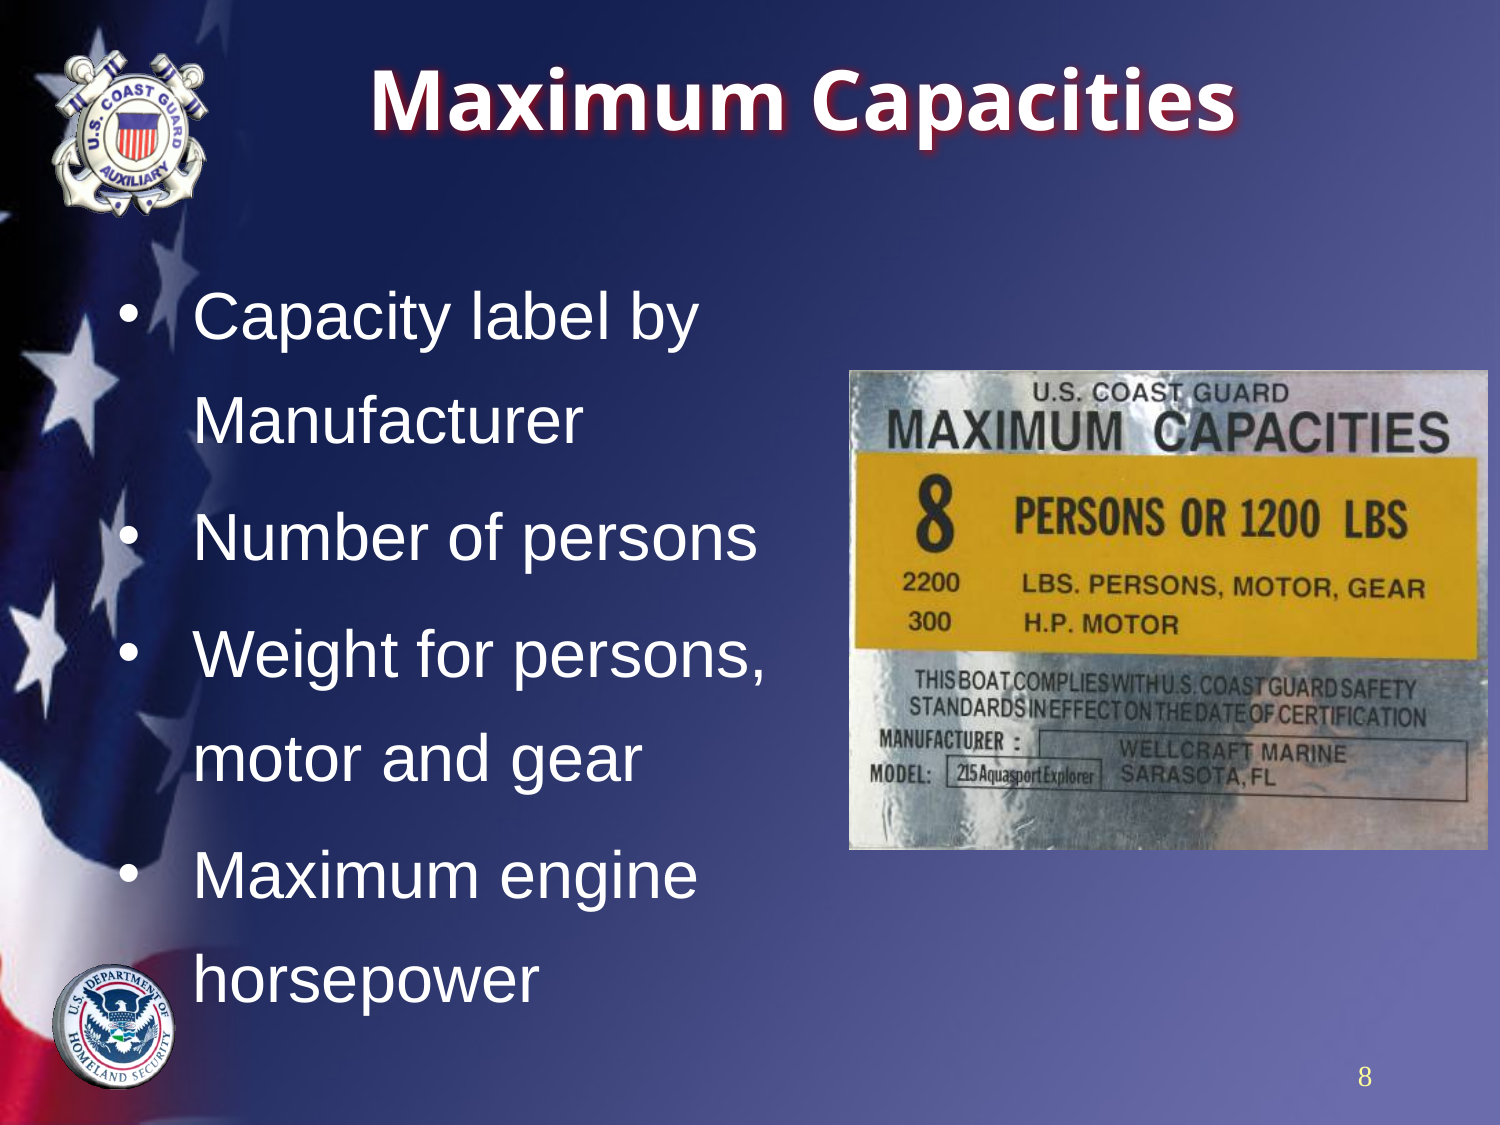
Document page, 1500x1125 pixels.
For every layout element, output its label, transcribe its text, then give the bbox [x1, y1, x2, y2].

title Maximum Capacities [171, 10, 1434, 184]
text_box 8 [1074, 1049, 1388, 1125]
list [849, 370, 1488, 850]
picture [0, 0, 1500, 1125]
list Capacity label by Manufacturer Number of persons Weight for persons, motor and gear Maximum engine horsepower [102, 241, 878, 1029]
